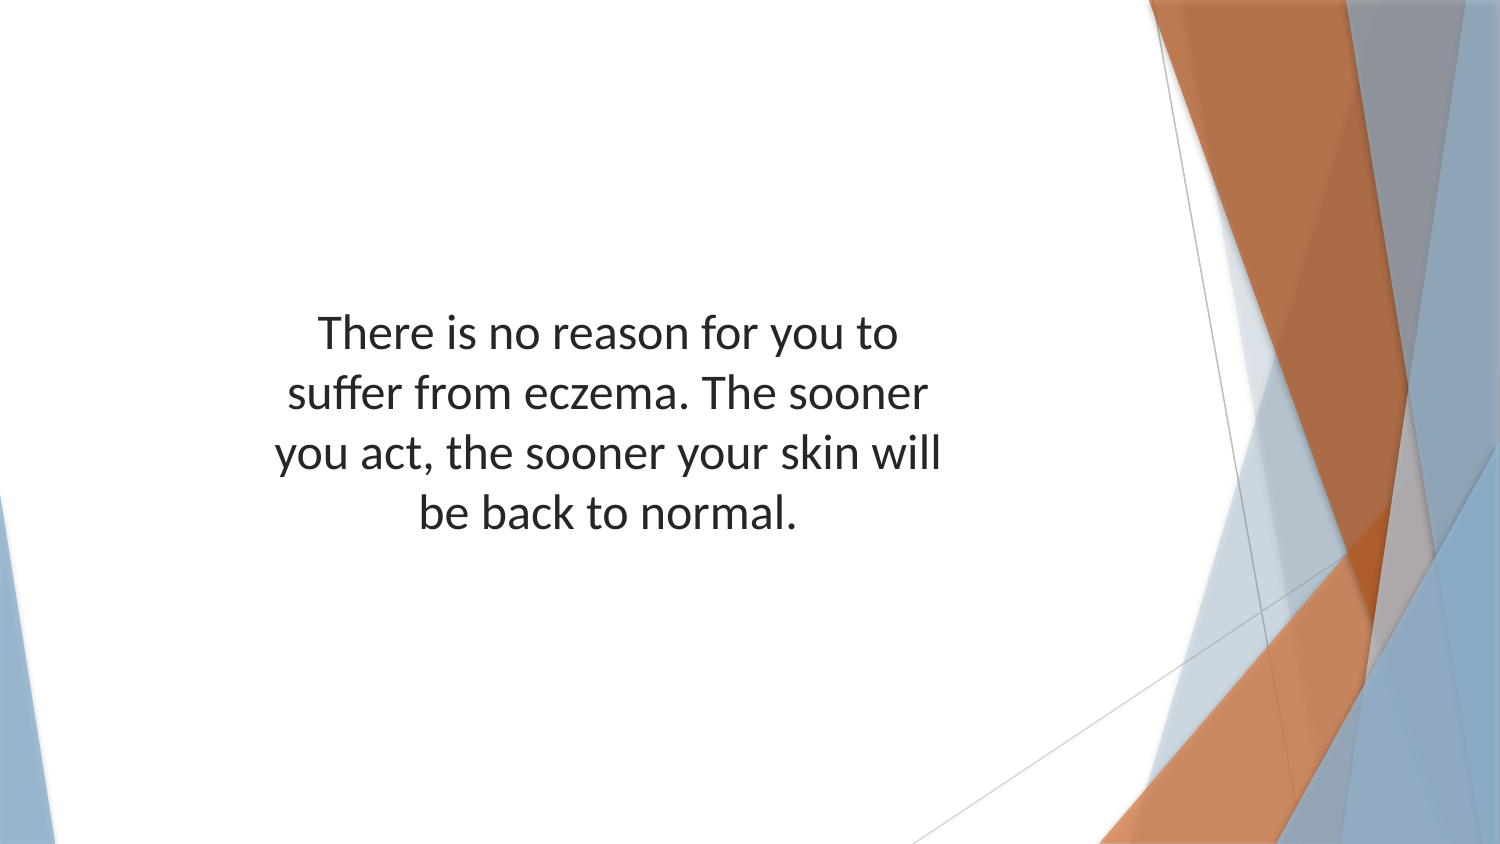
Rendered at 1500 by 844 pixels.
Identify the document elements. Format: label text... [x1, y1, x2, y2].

list There is no reason for you to suffer from eczema. The sooner you act, the sooner your skin will be back to normal. [253, 291, 963, 635]
